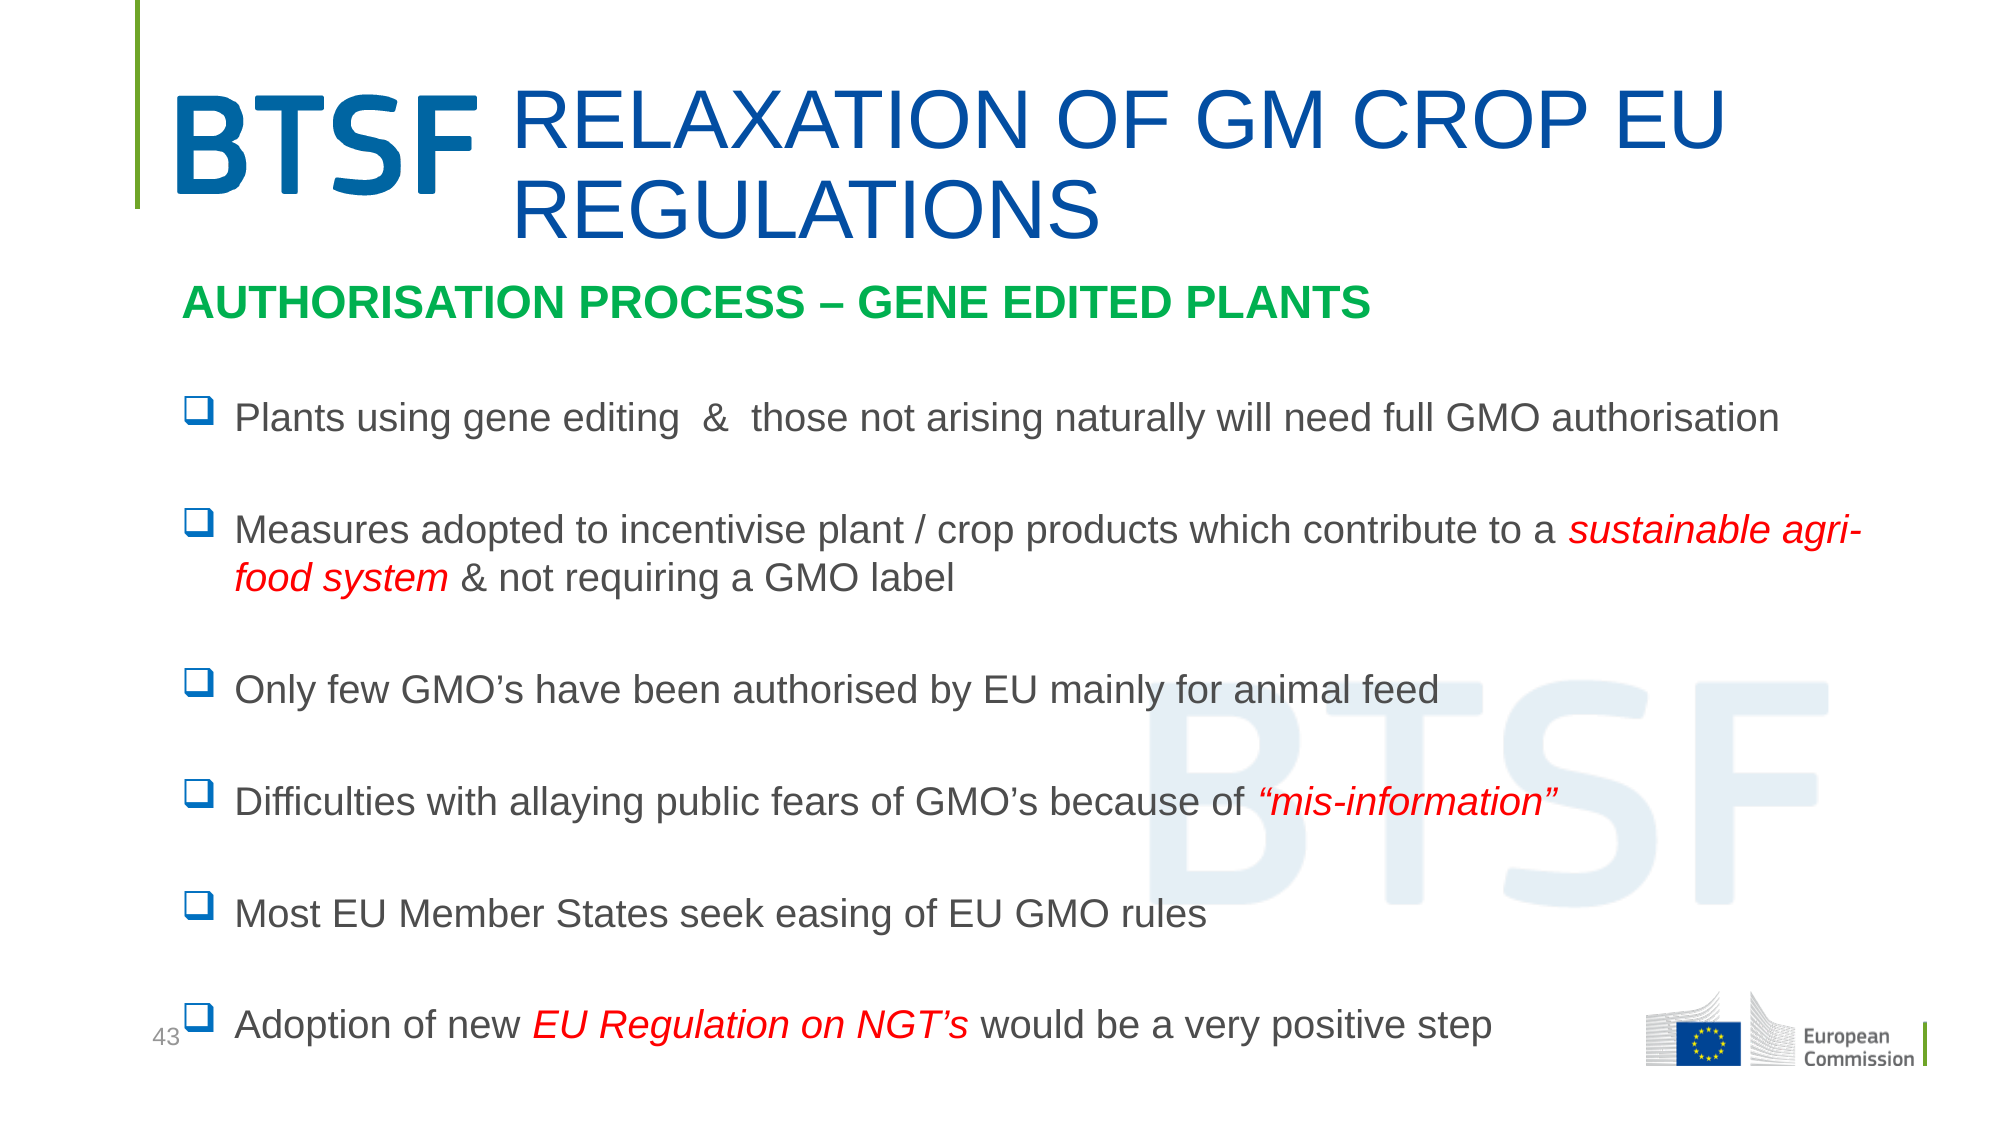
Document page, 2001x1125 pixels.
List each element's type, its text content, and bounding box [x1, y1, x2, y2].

picture [1646, 991, 1927, 1066]
text_box AUTHORISATION PROCESS – GENE EDITED PLANTS Plants using gene editing & those not arising naturally will need full GMO authorisation Measures adopted to incentivise plant / crop products which contribute to a sustainable agri-food system & not requiring a GMO label Only few GMO’s have been authorised by EU mainly for animal feed Difficulties with allaying public fears of GMO’s because of “mis-information” Most EU Member States seek easing of EU GMO rules Adoption of new EU Regulation on NGT’s would be a very positive step [166, 207, 1903, 1063]
slide_number 43 [137, 1005, 588, 1066]
picture [148, 77, 516, 214]
title RELAXATION OF GM CROP EU REGULATIONS [496, 128, 1885, 207]
